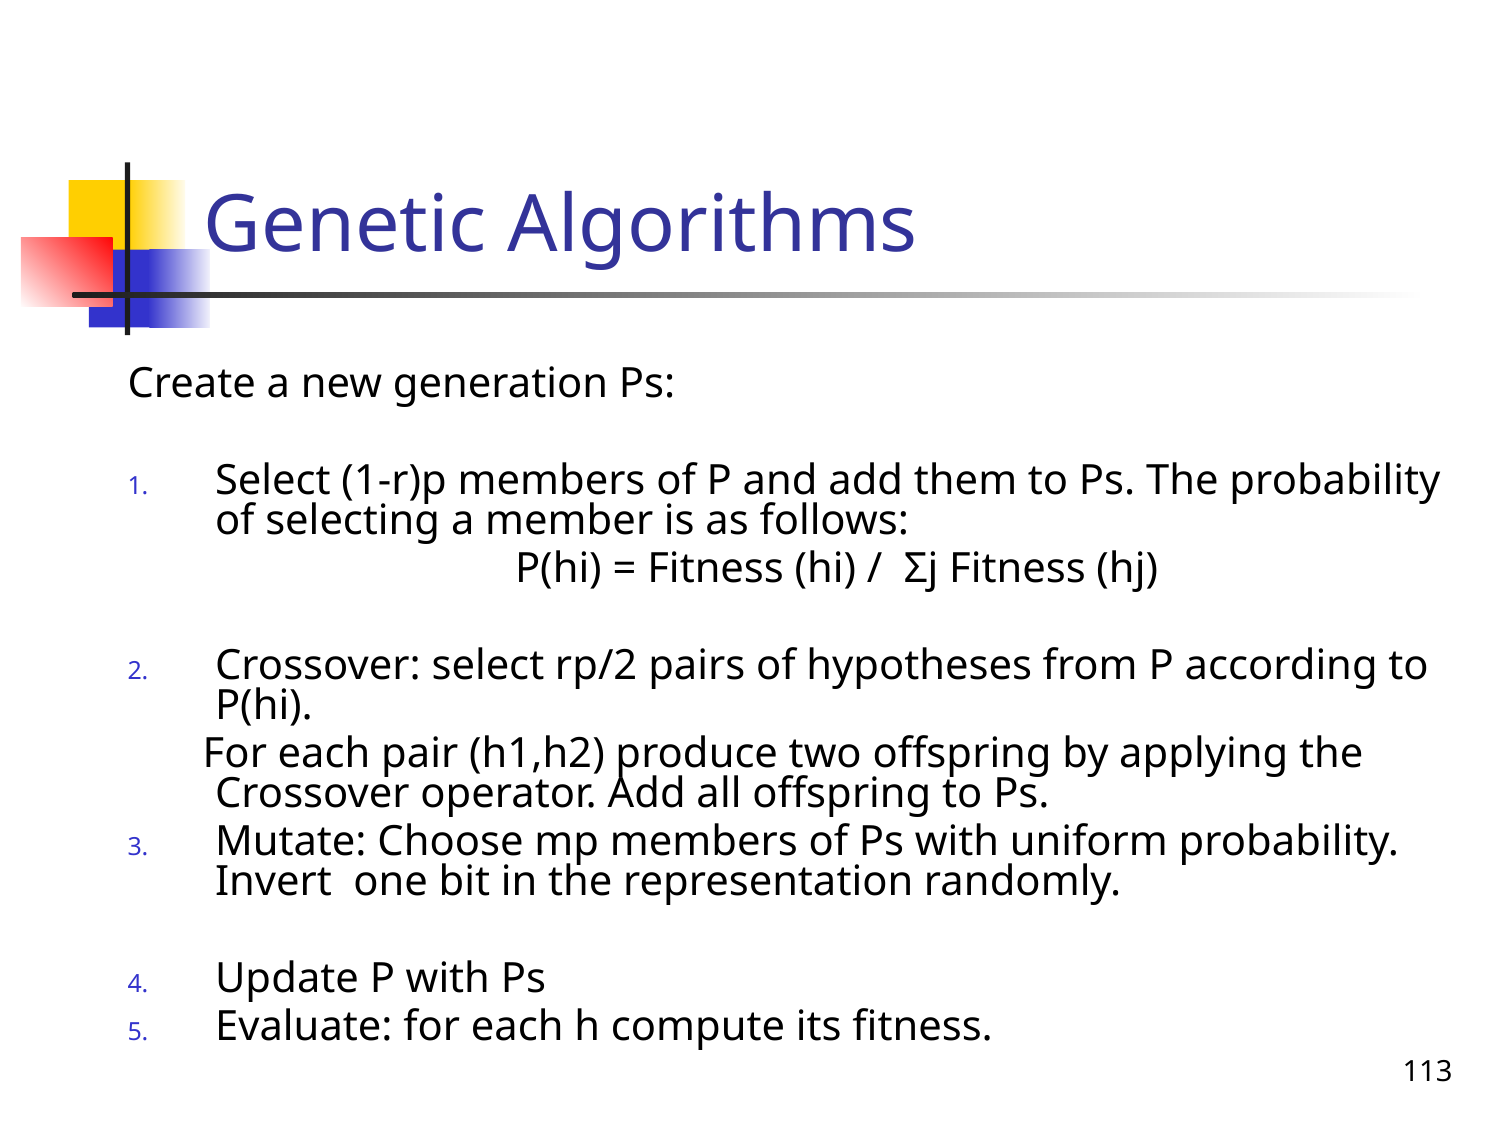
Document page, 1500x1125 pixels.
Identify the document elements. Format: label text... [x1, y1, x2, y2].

list Create a new generation Ps: Select (1-r)p members of P and add them to Ps. The probability of selecting a member is as follows: P(hi) = Fitness (hi) / Σj Fitness (hj) Crossover: select rp/2 pairs of hypotheses from P according to P(hi). For each pair (h1,h2) produce two offspring by applying the Crossover operator. Add all offspring to Ps. Mutate: Choose mp members of Ps with uniform probability. Invert one bit in the representation randomly. Update P with Ps Evaluate: for each h compute its fitness. [112, 299, 1470, 1101]
title Genetic Algorithms [188, 34, 1468, 276]
